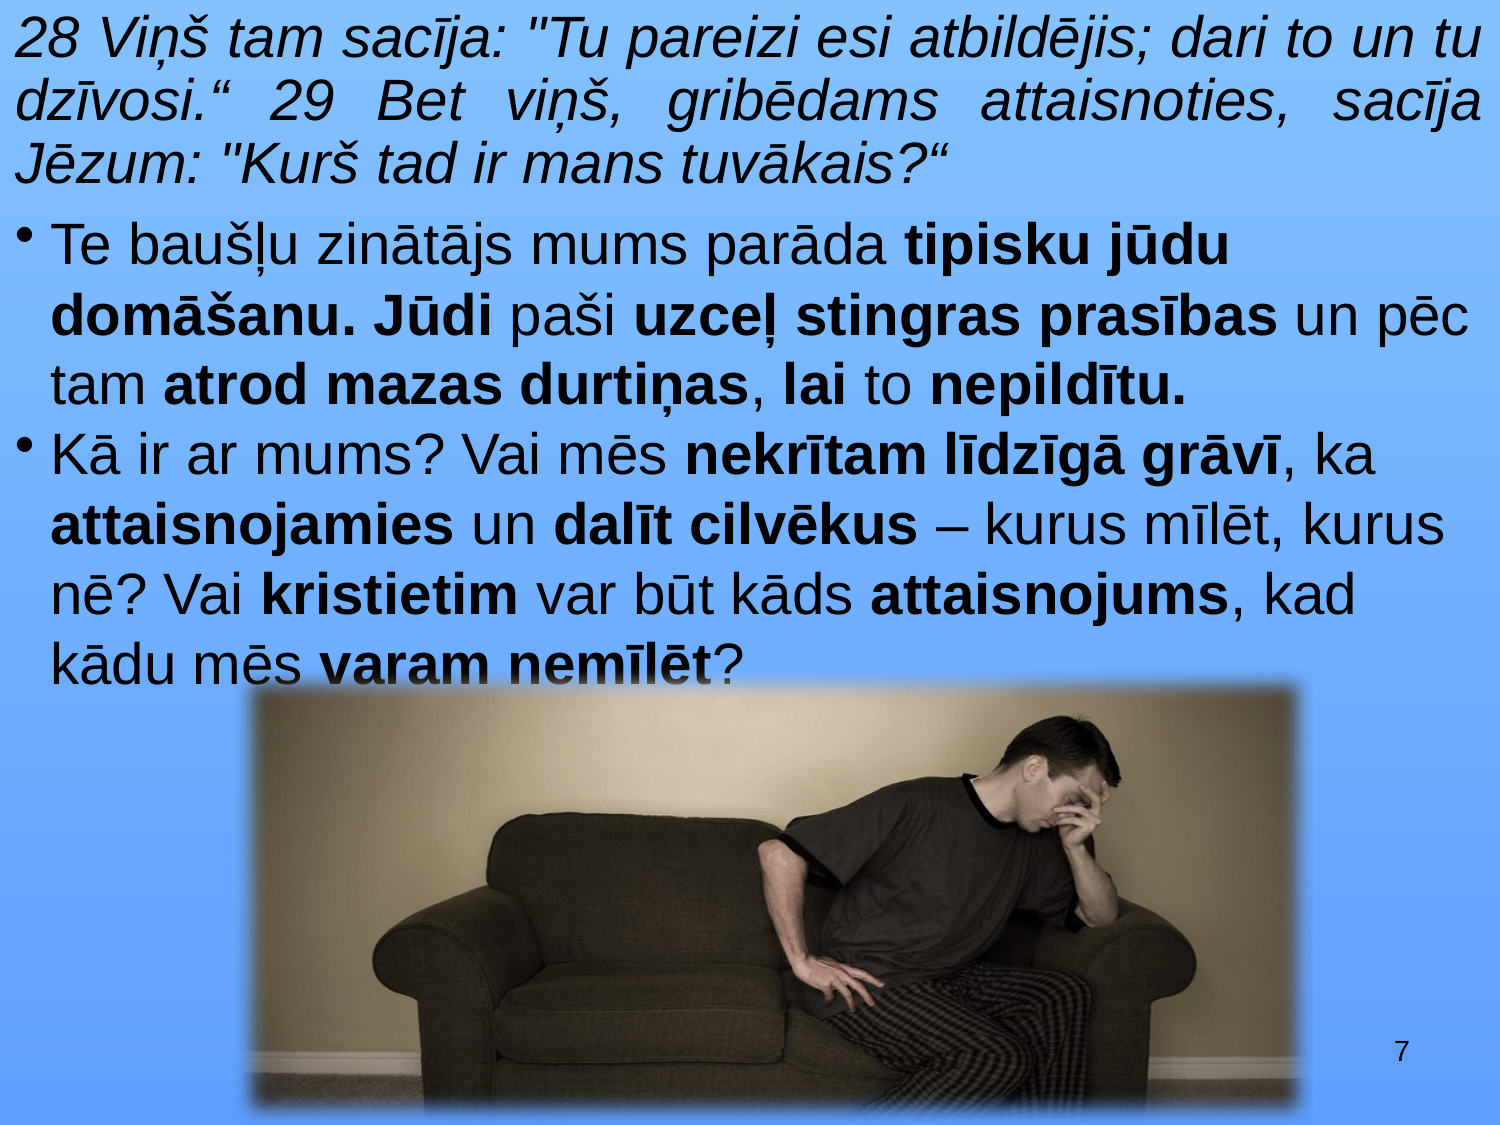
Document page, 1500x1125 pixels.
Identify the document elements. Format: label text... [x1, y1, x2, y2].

slide_number 7 [1316, 1024, 1426, 1103]
picture [234, 667, 1313, 1125]
list 28 Viņš tam sacīja: "Tu pareizi esi atbildējis; dari to un tu dzīvosi.“ 29 Bet viņš, gribēdams attaisnoties, sacīja Jēzum: "Kurš tad ir mans tuvākais?“ [0, 0, 1500, 178]
text_box Te baušļu zinātājs mums parāda tipisku jūdu domāšanu. Jūdi paši uzceļ stingras prasības un pēc tam atrod mazas durtiņas, lai to nepildītu. Kā ir ar mums? Vai mēs nekrītam līdzīgā grāvī, ka attaisnojamies un dalīt cilvēkus – kurus mīlēt, kurus nē? Vai kristietim var būt kāds attaisnojums, kad kādu mēs varam nemīlēt? [0, 199, 1500, 704]
